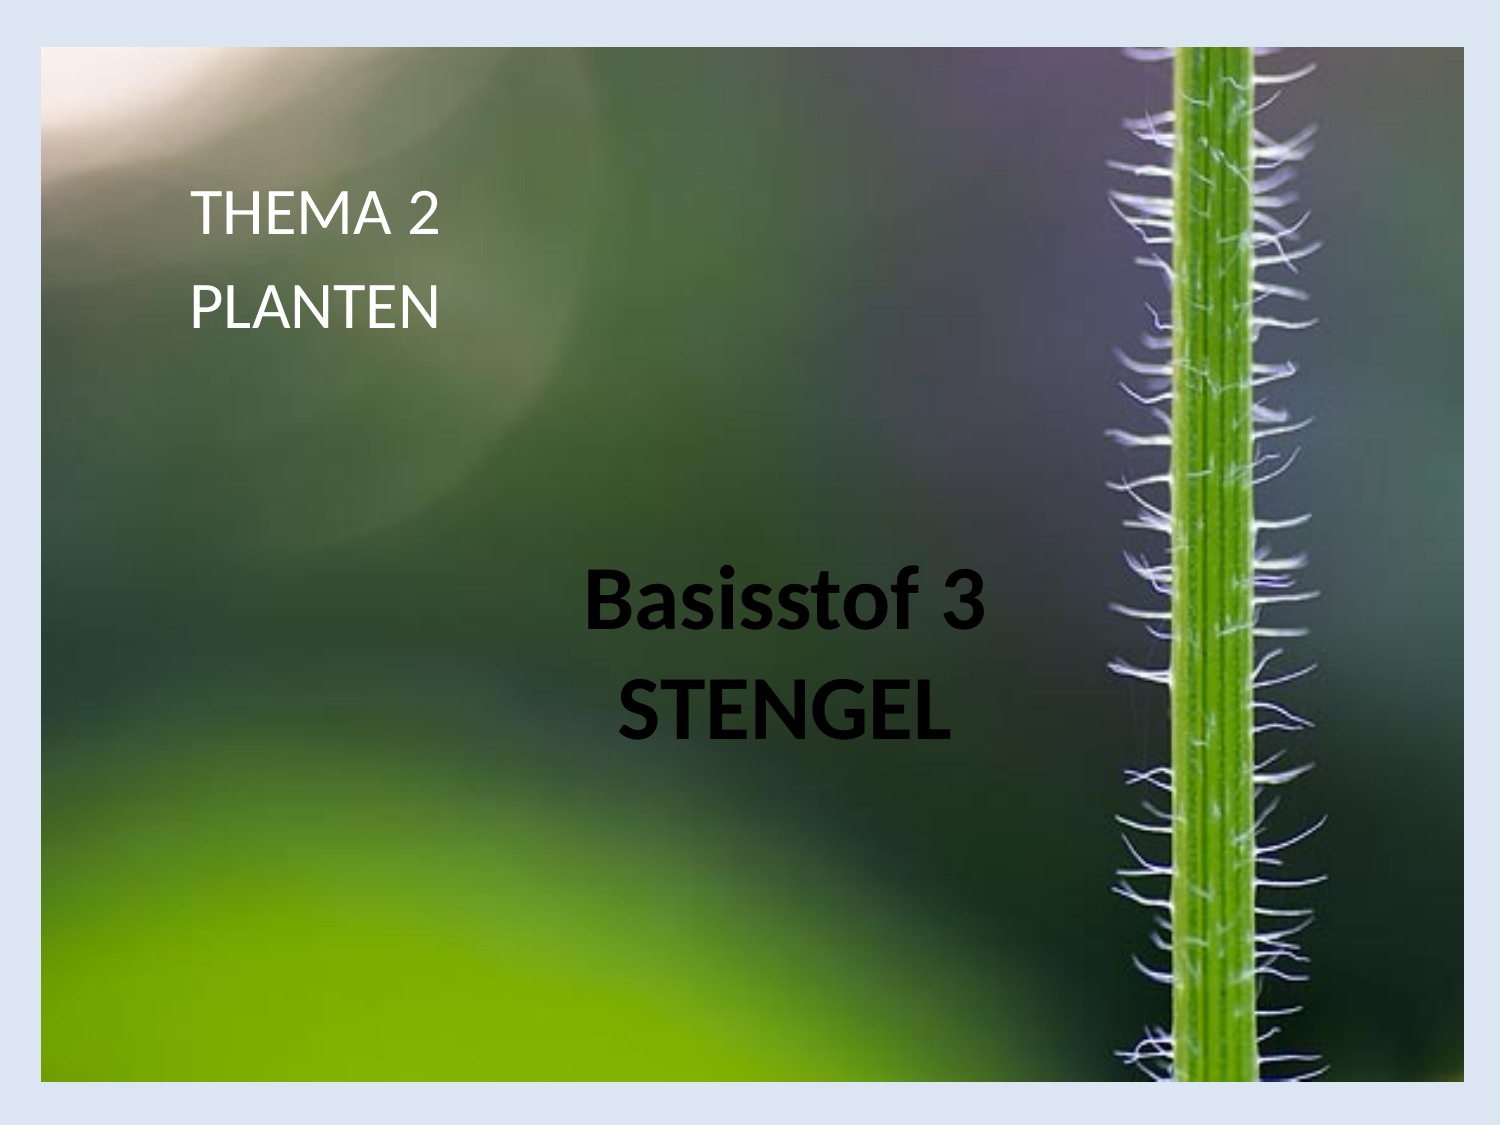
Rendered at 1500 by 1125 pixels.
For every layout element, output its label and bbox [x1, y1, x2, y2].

picture [40, 46, 1464, 1082]
